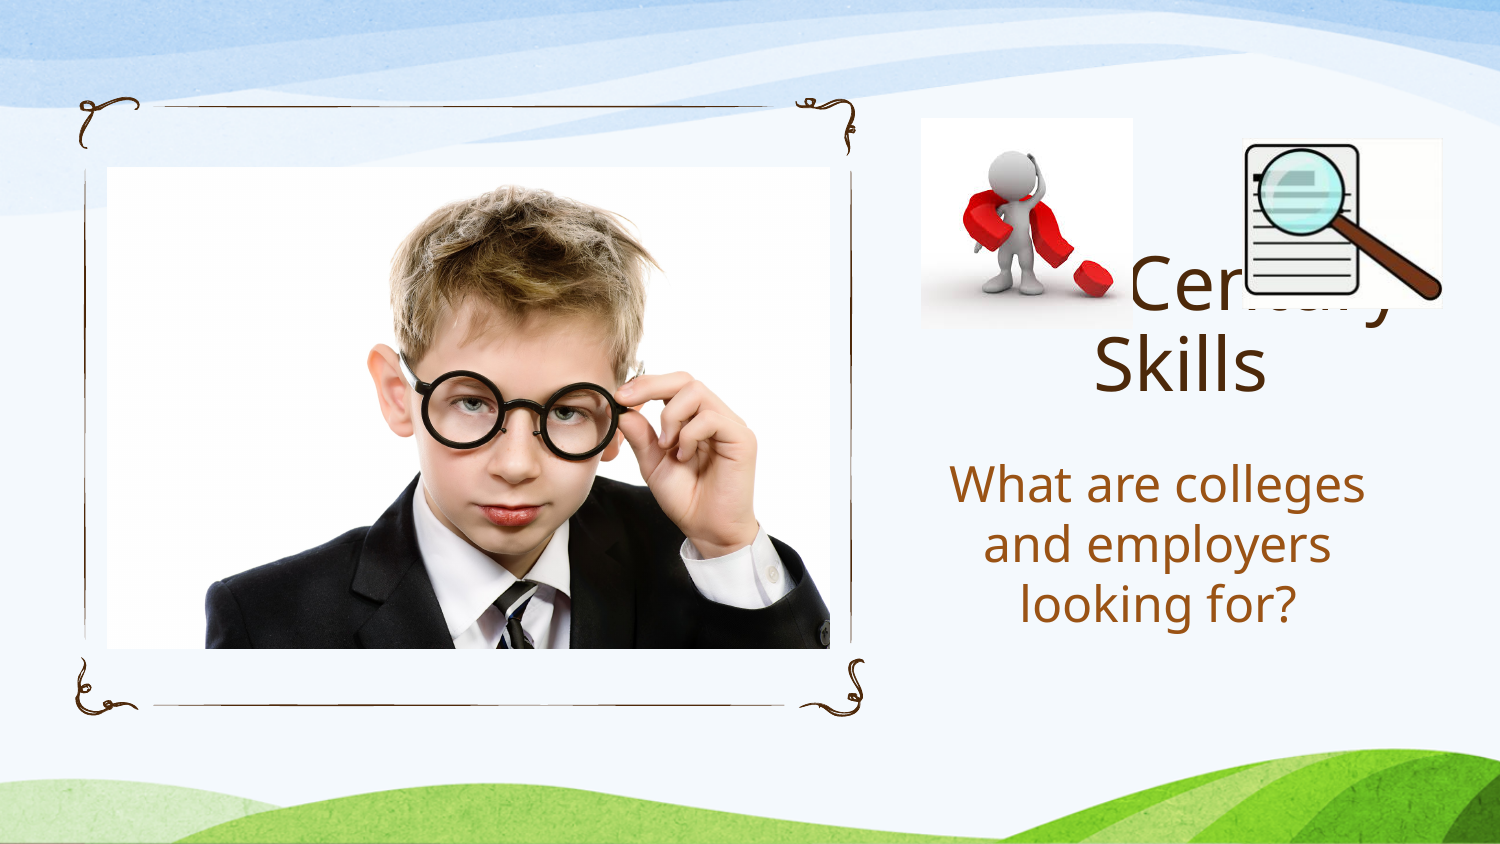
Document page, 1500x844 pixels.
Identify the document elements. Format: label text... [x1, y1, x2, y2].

title 21st Century Skills [861, 163, 1500, 423]
picture [0, 0, 1500, 844]
list What are colleges and employers looking for? [921, 437, 1395, 705]
